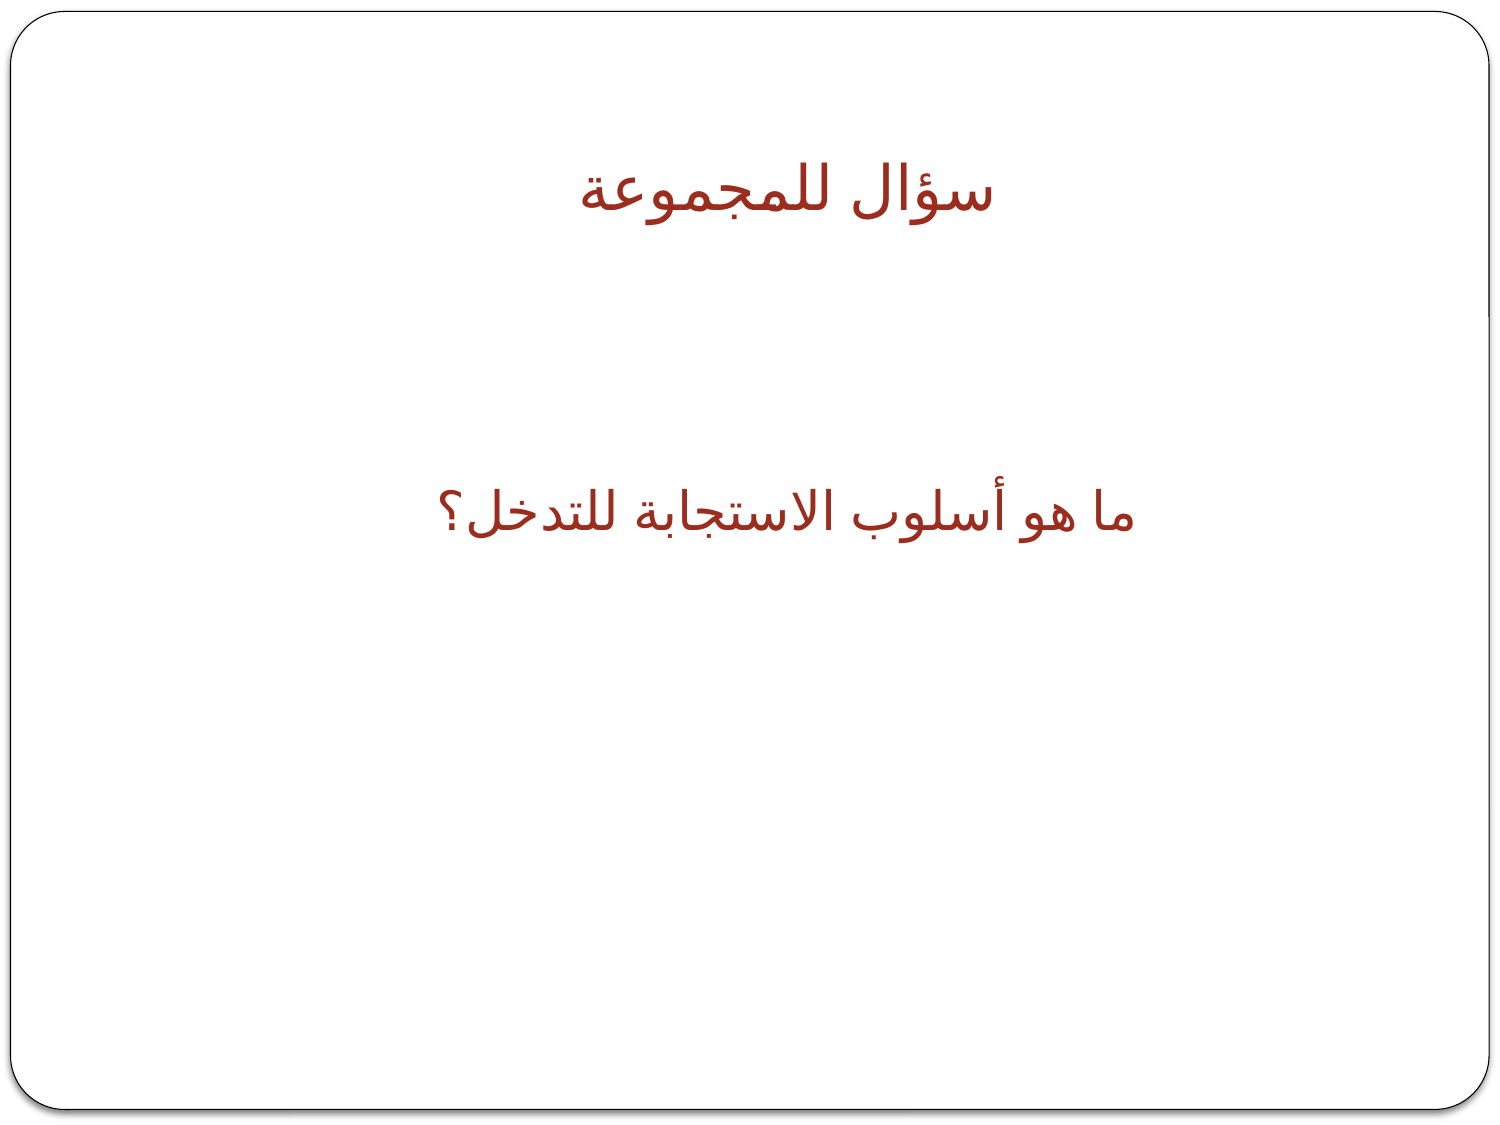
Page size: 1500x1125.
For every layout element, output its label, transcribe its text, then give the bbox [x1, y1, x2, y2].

list ما هو أسلوب الاستجابة للتدخل؟ [150, 237, 1425, 988]
title سؤال للمجموعة [150, 62, 1425, 237]
